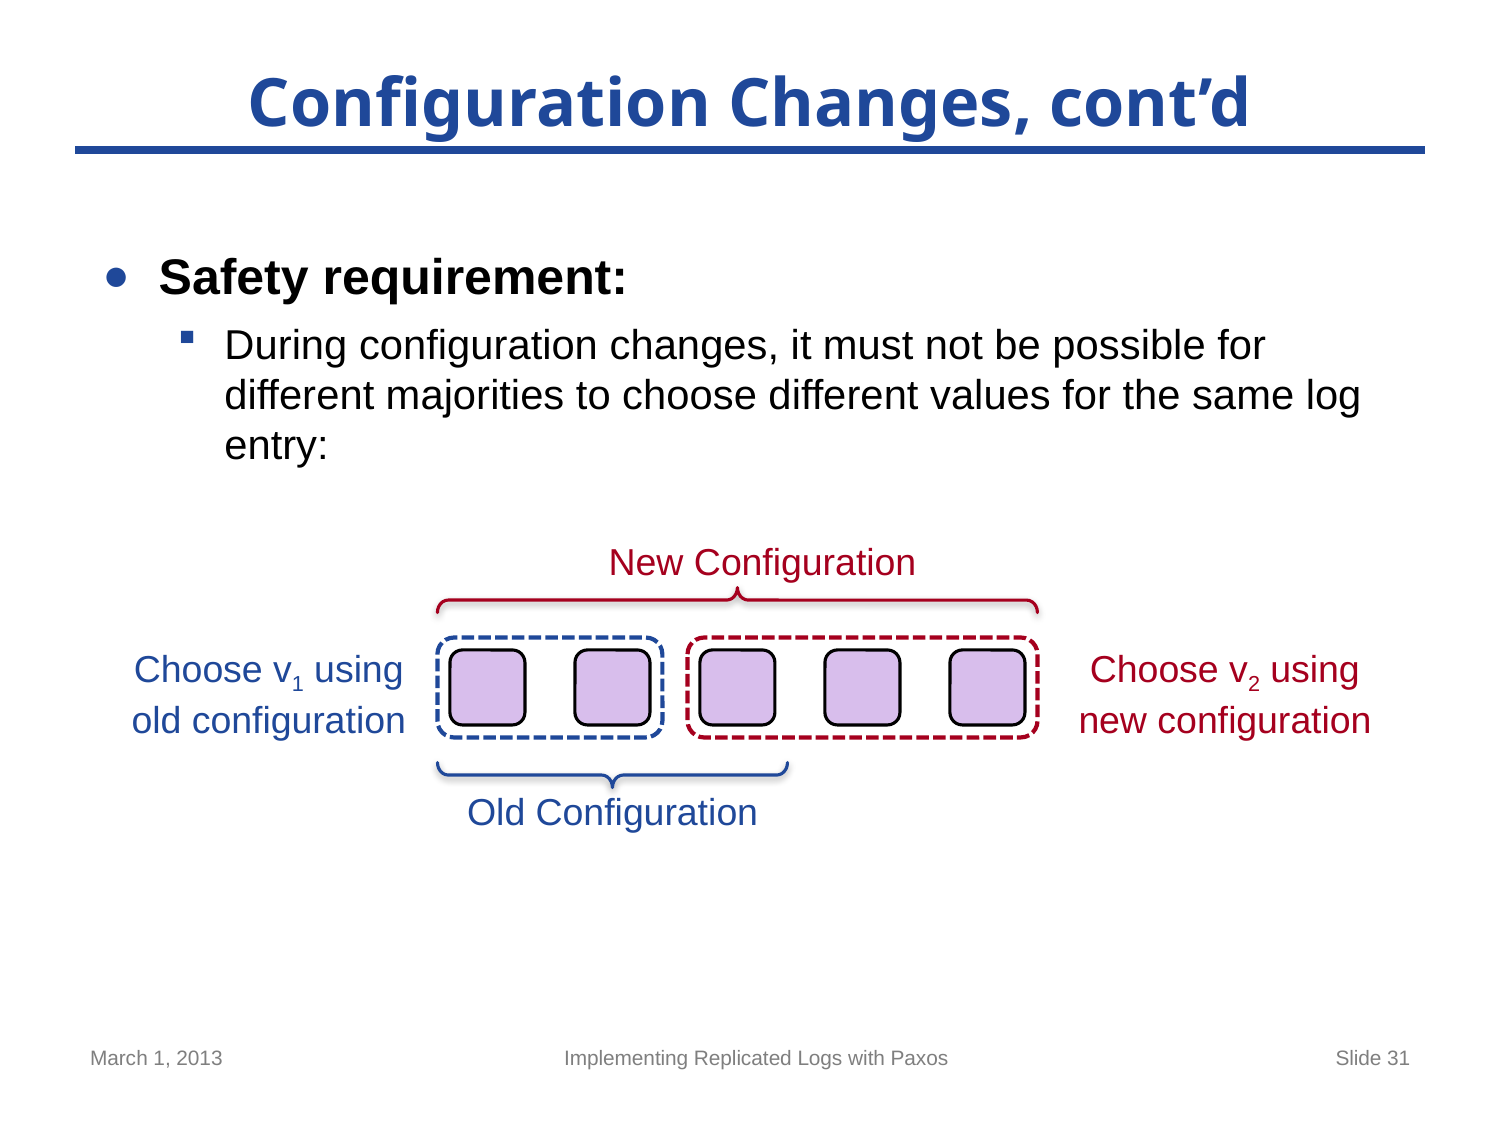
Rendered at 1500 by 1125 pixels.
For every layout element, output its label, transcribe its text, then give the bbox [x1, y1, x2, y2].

text_box [435, 760, 790, 787]
text_box Choose v1 using old configuration [112, 637, 425, 749]
text_box New Configuration [587, 537, 938, 583]
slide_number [75, 1037, 425, 1103]
title Configuration Changes, cont’d [75, 50, 1425, 150]
text_box [435, 585, 1040, 615]
text_box [685, 635, 1040, 740]
text_box Old Configuration [437, 787, 788, 833]
slide_number Slide 31 [1074, 1037, 1425, 1103]
text_box Choose v2 using new configuration [1037, 637, 1413, 749]
footer Implementing Replicated Logs with Paxos [474, 1037, 1038, 1103]
text_box [435, 635, 665, 740]
list Safety requirement: During configuration changes, it must not be possible for different majorities to choose different values for the same log entry: [87, 237, 1438, 993]
